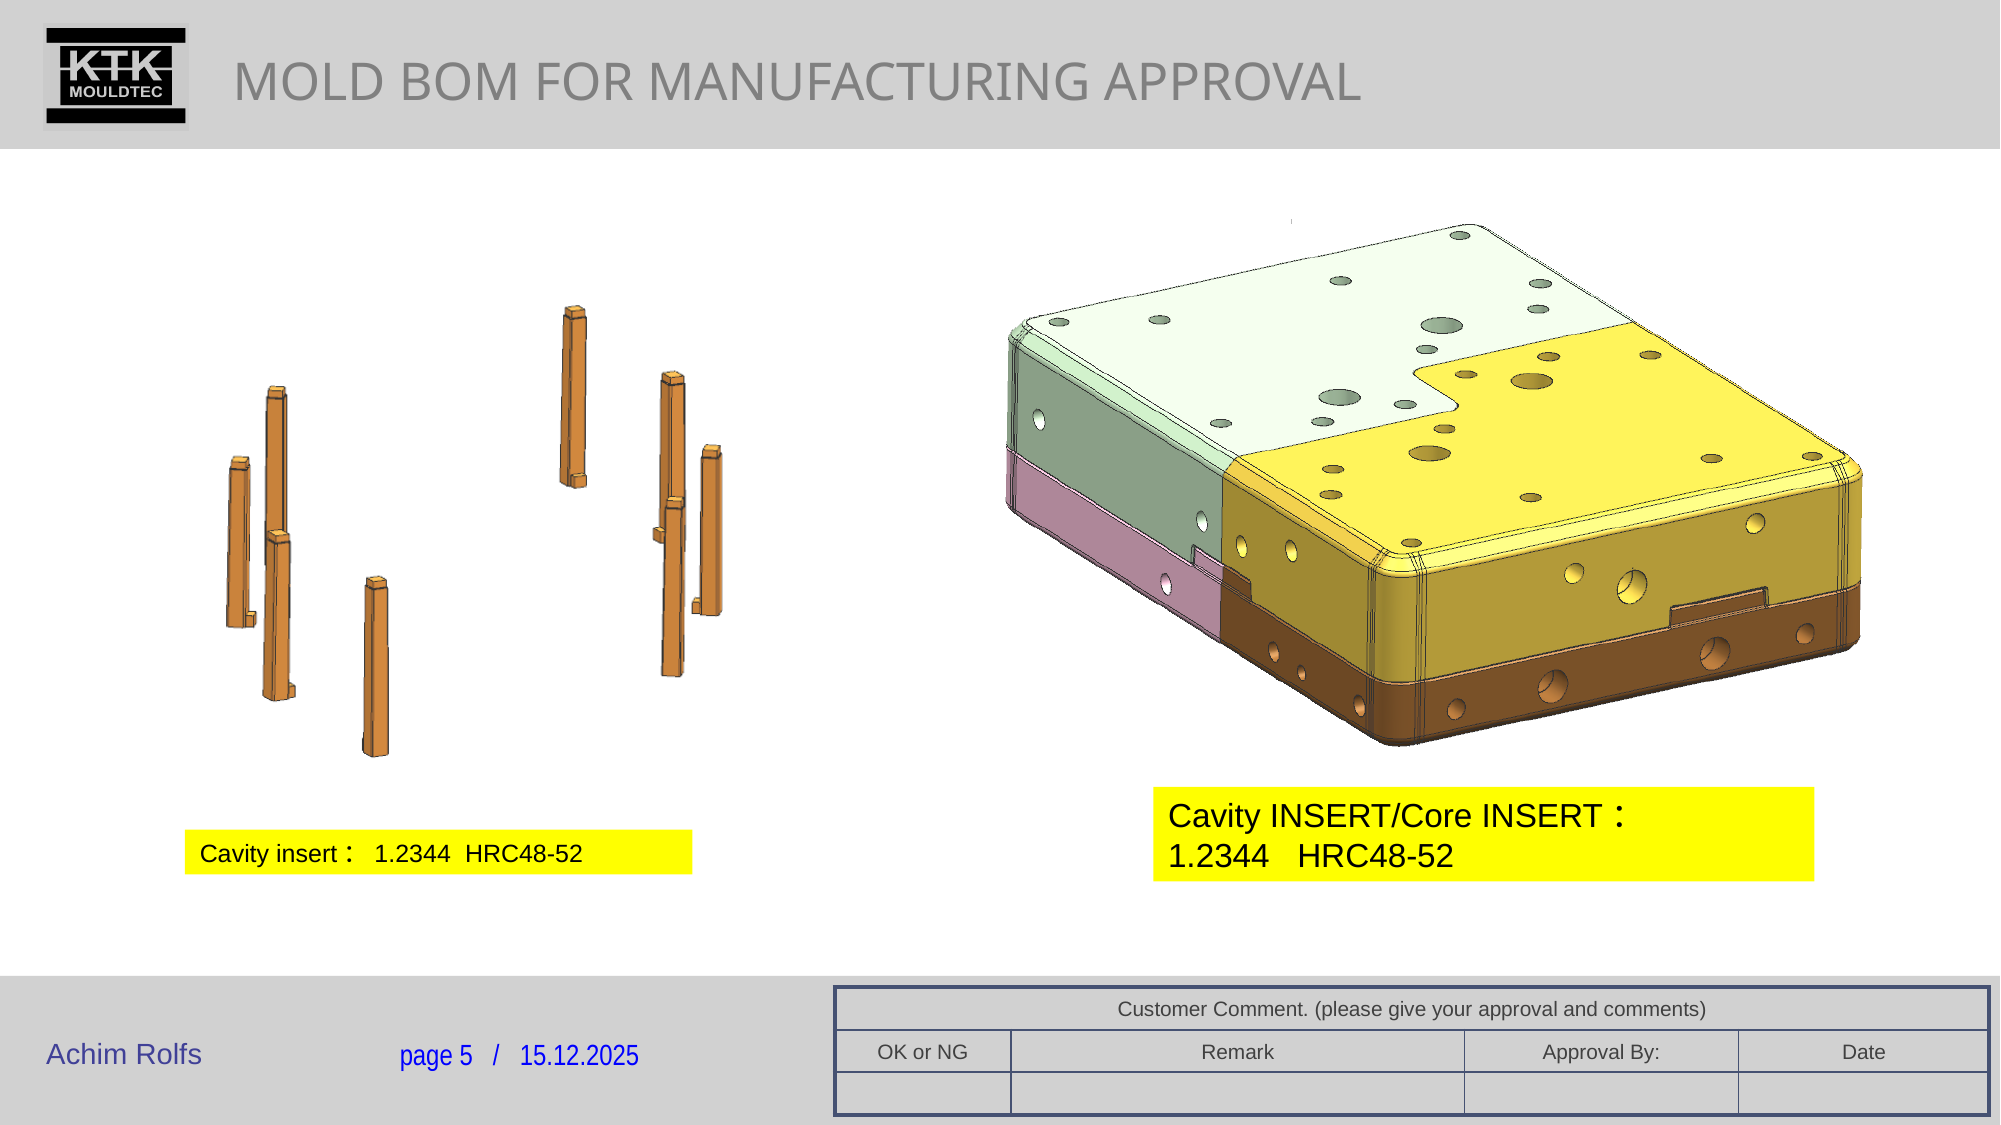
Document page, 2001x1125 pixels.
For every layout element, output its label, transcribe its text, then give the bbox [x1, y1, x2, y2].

text_box Cavity insert：1.2344 HRC48-52 [184, 829, 693, 875]
text_box page 5 / 15.12.2025 [370, 1011, 670, 1066]
picture [137, 266, 898, 786]
picture [987, 219, 1921, 759]
text_box Cavity INSERT/Core INSERT： 1.2344 HRC48-52 [1153, 786, 1815, 882]
